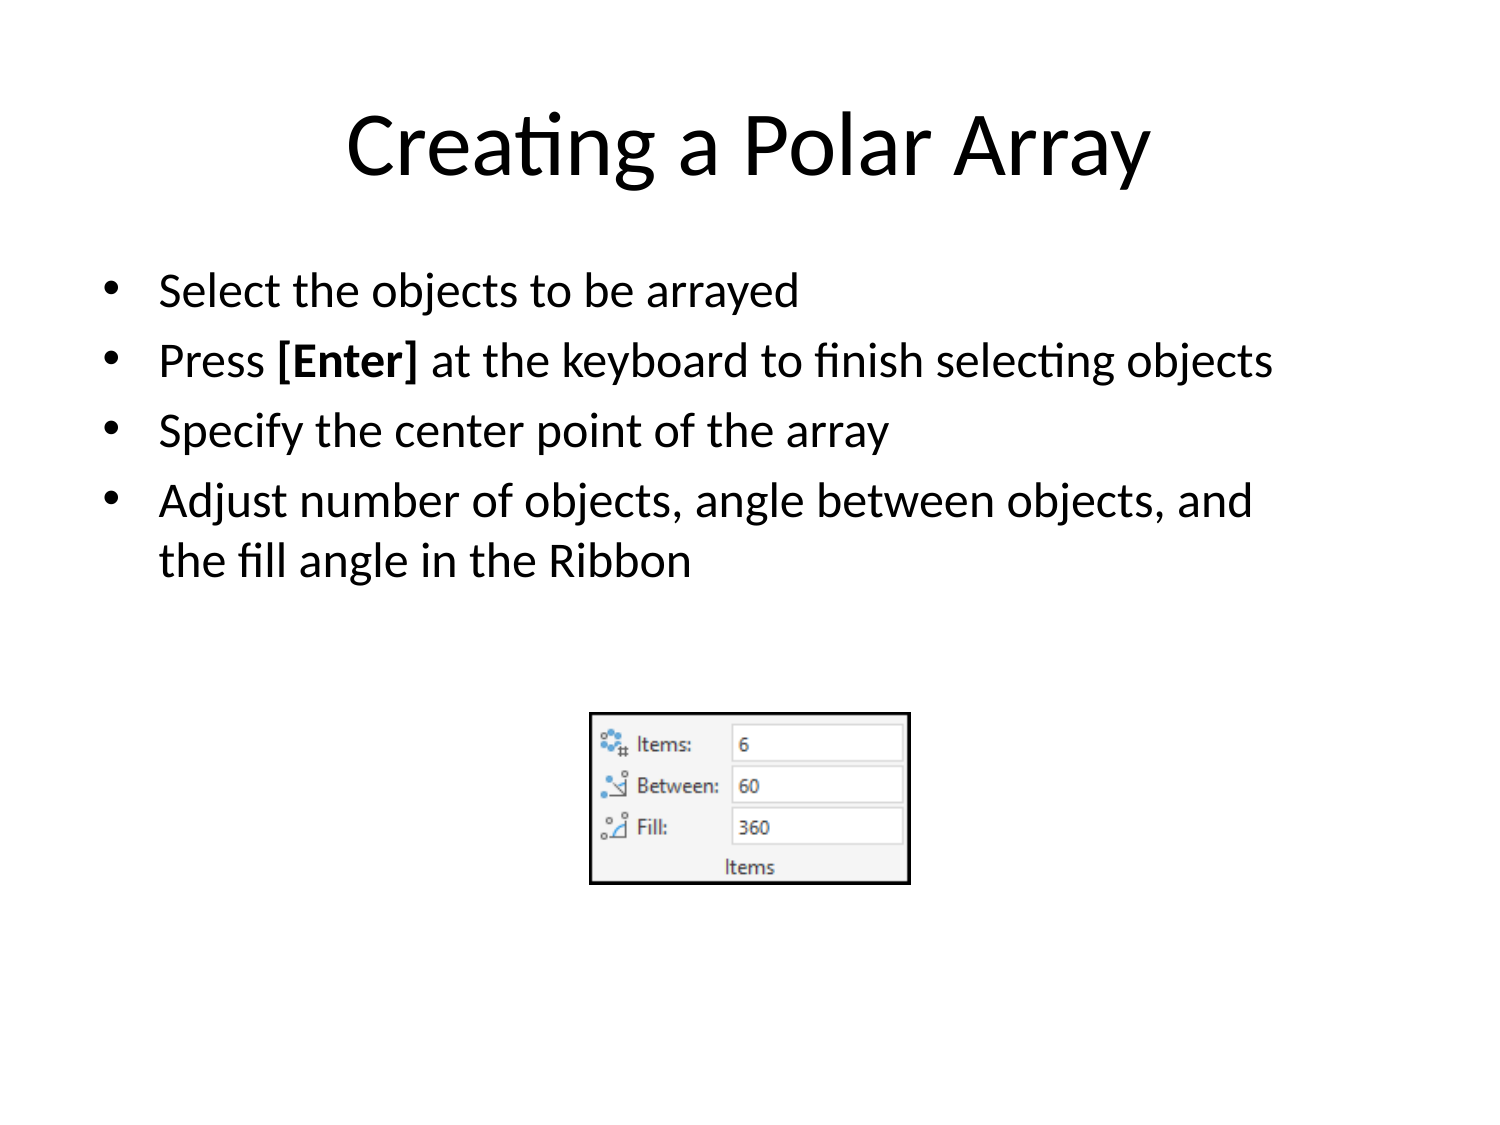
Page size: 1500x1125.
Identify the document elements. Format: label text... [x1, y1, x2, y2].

picture [588, 712, 911, 885]
list Select the objects to be arrayed Press [Enter] at the keyboard to finish selecting objects Specify the center point of the array Adjust number of objects, angle between objects, and the fill angle in the Ribbon [87, 249, 1313, 950]
title Creating a Polar Array [75, 45, 1425, 233]
